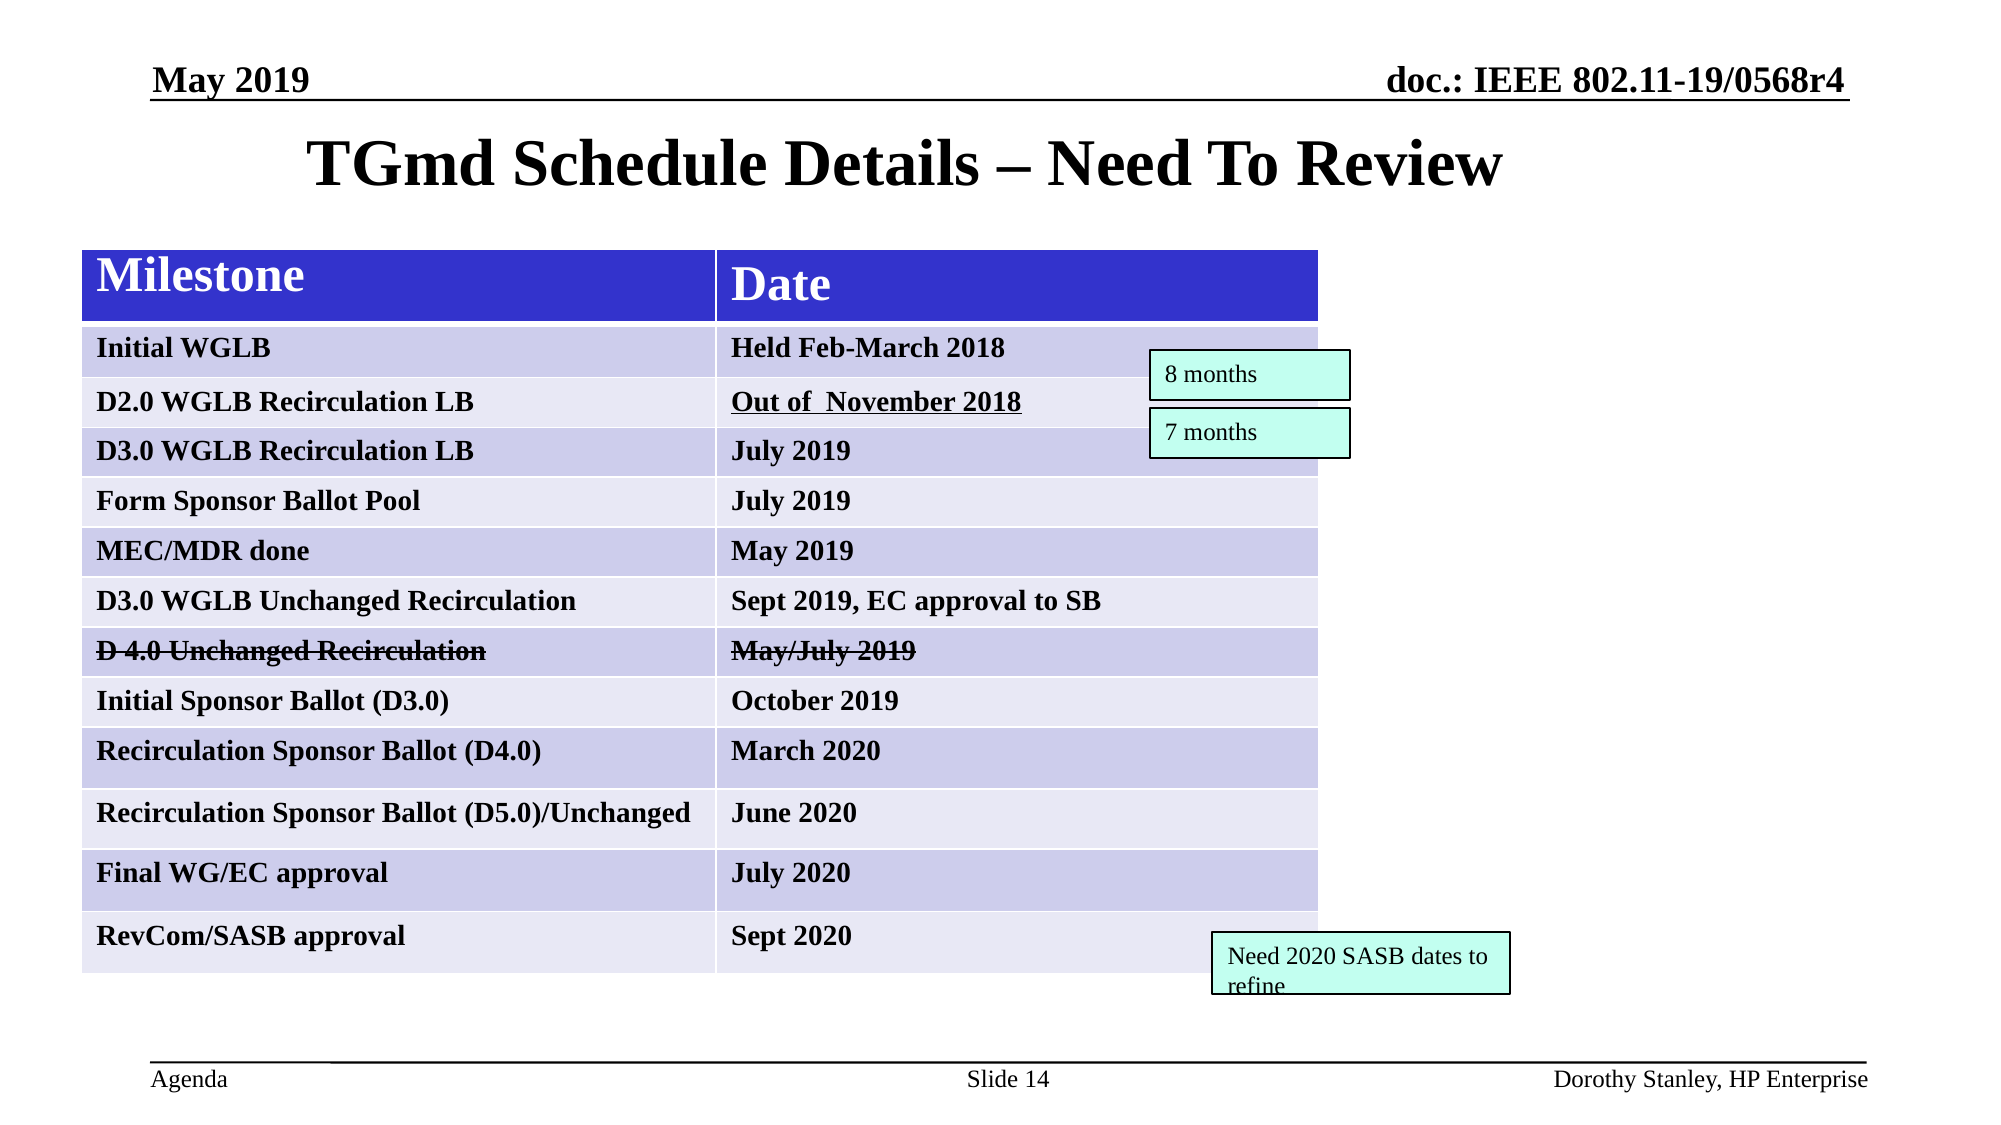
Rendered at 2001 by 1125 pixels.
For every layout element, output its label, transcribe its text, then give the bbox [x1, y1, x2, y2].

table_cell D2.0 WGLB Recirculation LB [82, 378, 715, 427]
table_cell July 2019 [717, 428, 1318, 476]
table_cell May 2019 [717, 528, 1318, 576]
title TGmd Schedule Details – Need To Review [187, 71, 1625, 247]
table_cell MEC/MDR done [82, 528, 715, 576]
table_cell Form Sponsor Ballot Pool [82, 478, 715, 526]
table_cell Held Feb-March 2018 [717, 327, 1318, 377]
table_cell D 4.0 Unchanged Recirculation [82, 628, 715, 676]
table_cell D3.0 WGLB Recirculation LB [82, 428, 715, 476]
table_cell Initial Sponsor Ballot (D3.0) [82, 678, 715, 726]
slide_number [152, 54, 567, 100]
text_box Need 2020 SASB dates to refine [1212, 932, 1511, 995]
table_header Date [717, 250, 1318, 321]
table_cell June 2020 [717, 790, 1318, 848]
table_cell Sept 2020 [717, 912, 1318, 973]
footer Dorothy Stanley, HP Enterprise [1549, 1062, 1869, 1093]
table_cell October 2019 [717, 678, 1318, 726]
slide_number Slide 14 [966, 1062, 1051, 1093]
table_cell May/July 2019 [717, 628, 1318, 676]
table_cell Final WG/EC approval [82, 850, 715, 911]
table_cell July 2020 [717, 850, 1318, 911]
table_cell March 2020 [717, 728, 1318, 788]
table_cell Sept 2019, EC approval to SB [717, 578, 1318, 626]
text_box 8 months [1149, 350, 1350, 400]
text_box 7 months [1149, 408, 1350, 459]
table_cell July 2019 [717, 478, 1318, 526]
table_cell Recirculation Sponsor Ballot (D4.0) [82, 728, 715, 788]
table_cell Recirculation Sponsor Ballot (D5.0)/Unchanged [82, 790, 715, 848]
table_header Milestone [82, 250, 715, 321]
table_cell Out of November 2018 [717, 378, 1318, 427]
table_cell Initial WGLB [82, 327, 715, 377]
table_cell RevCom/SASB approval [82, 912, 715, 973]
table_cell D3.0 WGLB Unchanged Recirculation [82, 578, 715, 626]
